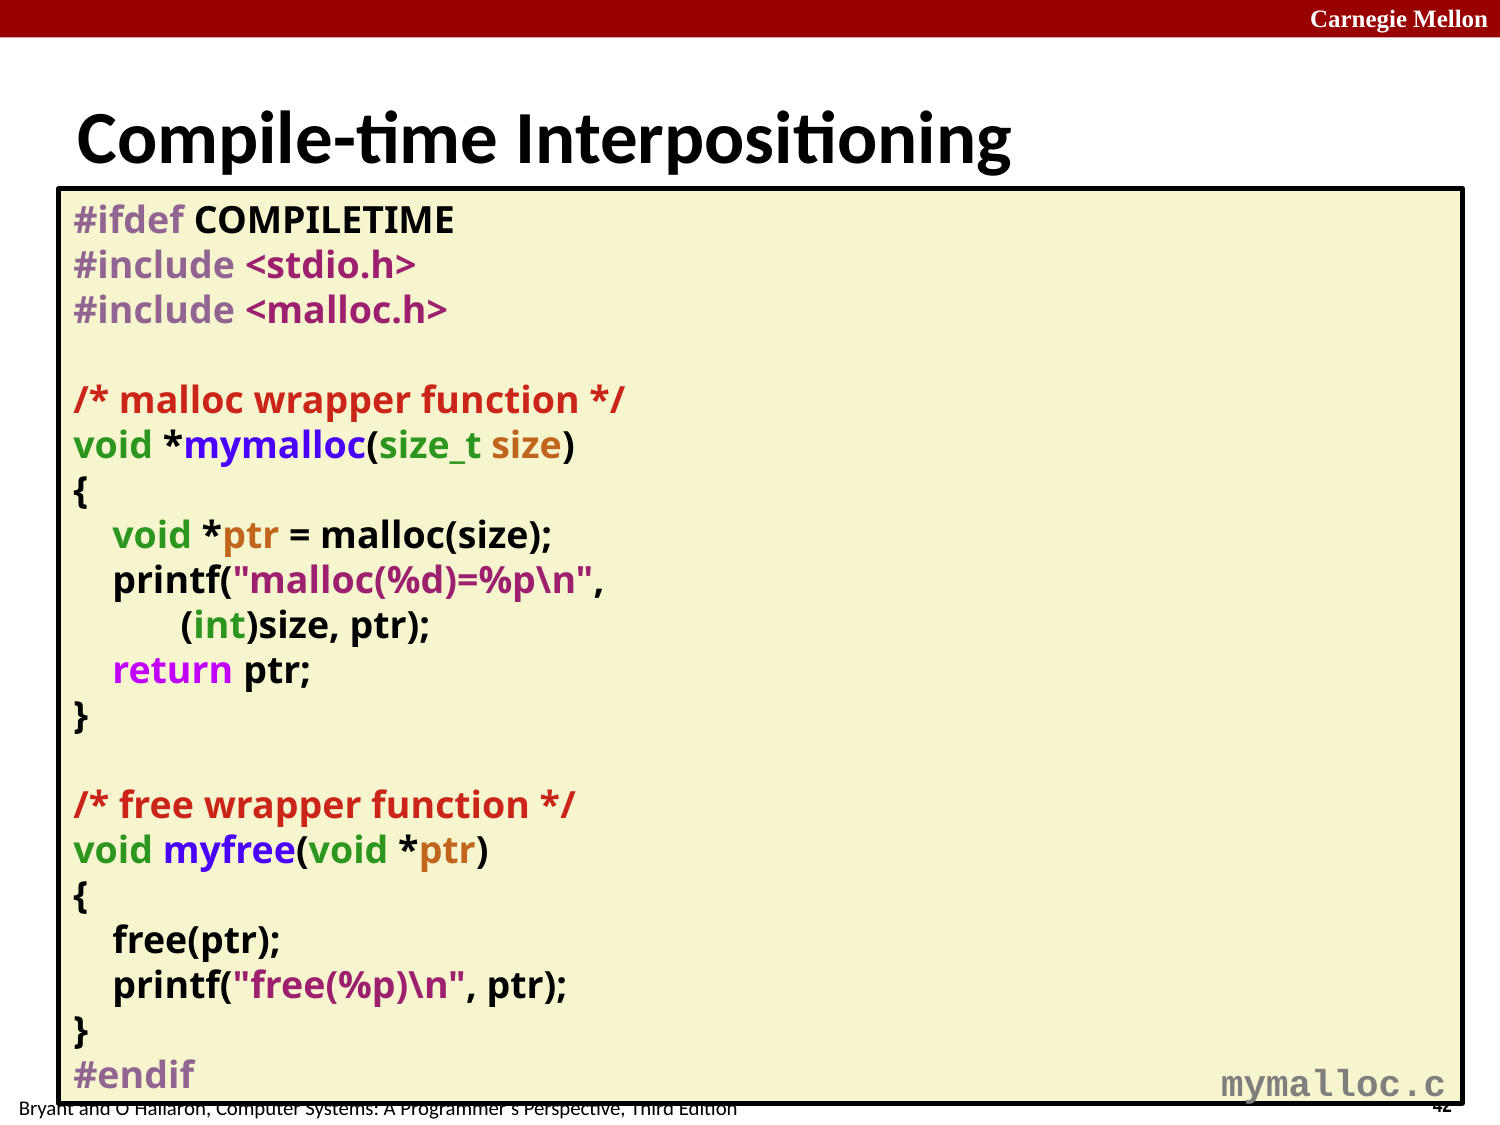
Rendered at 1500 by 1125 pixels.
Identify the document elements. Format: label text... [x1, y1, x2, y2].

title Compile-time Interpositioning [62, 71, 1309, 188]
text_box #ifdef COMPILETIME #include <stdio.h> #include <malloc.h> /* malloc wrapper function */ void *mymalloc(size_t size) { void *ptr = malloc(size); printf("malloc(%d)=%p\n", (int)size, ptr); return ptr; } /* free wrapper function */ void myfree(void *ptr) { free(ptr); printf("free(%p)\n", ptr); } #endif [58, 188, 1463, 1104]
text_box mymalloc.c [1206, 1051, 1461, 1112]
